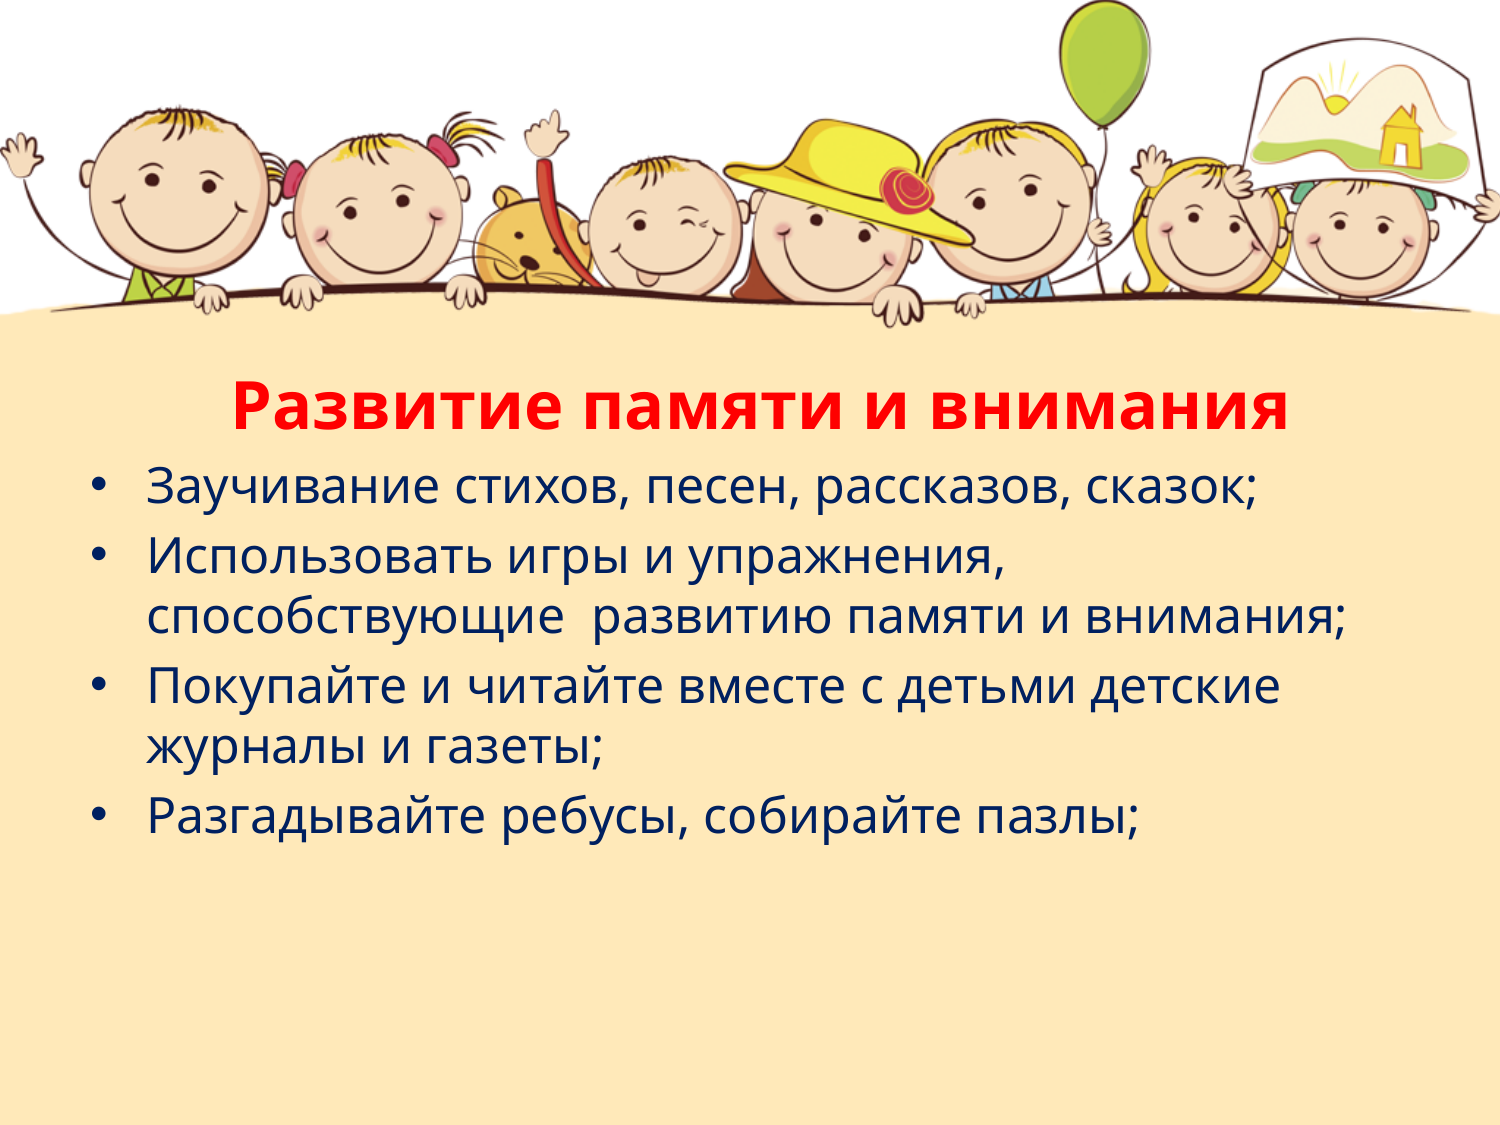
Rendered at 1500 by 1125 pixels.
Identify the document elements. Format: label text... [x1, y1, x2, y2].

list Развитие памяти и внимания Заучивание стихов, песен, рассказов, сказок; Использовать игры и упражнения, способствующие развитию памяти и внимания; Покупайте и читайте вместе с детьми детские журналы и газеты; Разгадывайте ребусы, собирайте пазлы; [74, 262, 1448, 1006]
picture [0, 0, 1500, 1125]
